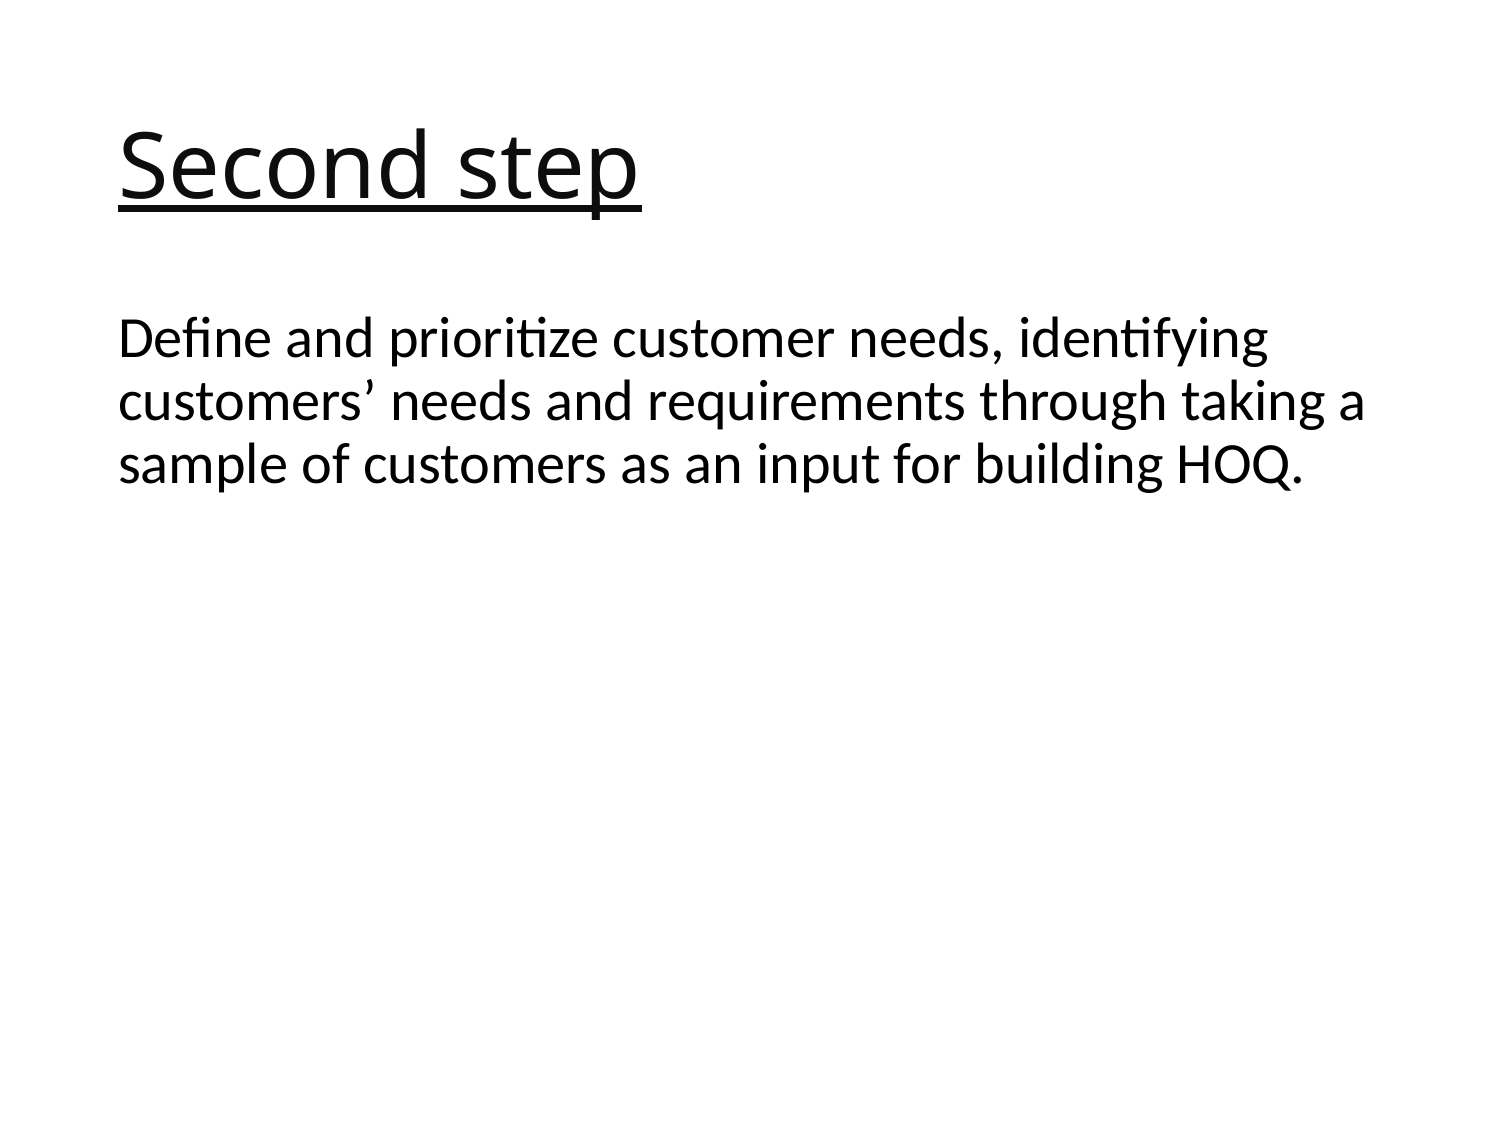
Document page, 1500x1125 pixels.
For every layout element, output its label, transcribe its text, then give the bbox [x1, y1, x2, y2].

title Second step [103, 59, 1397, 278]
list Define and prioritize customer needs, identifying customers’ needs and requirements through taking a sample of customers as an input for building HOQ. [103, 299, 1397, 1014]
